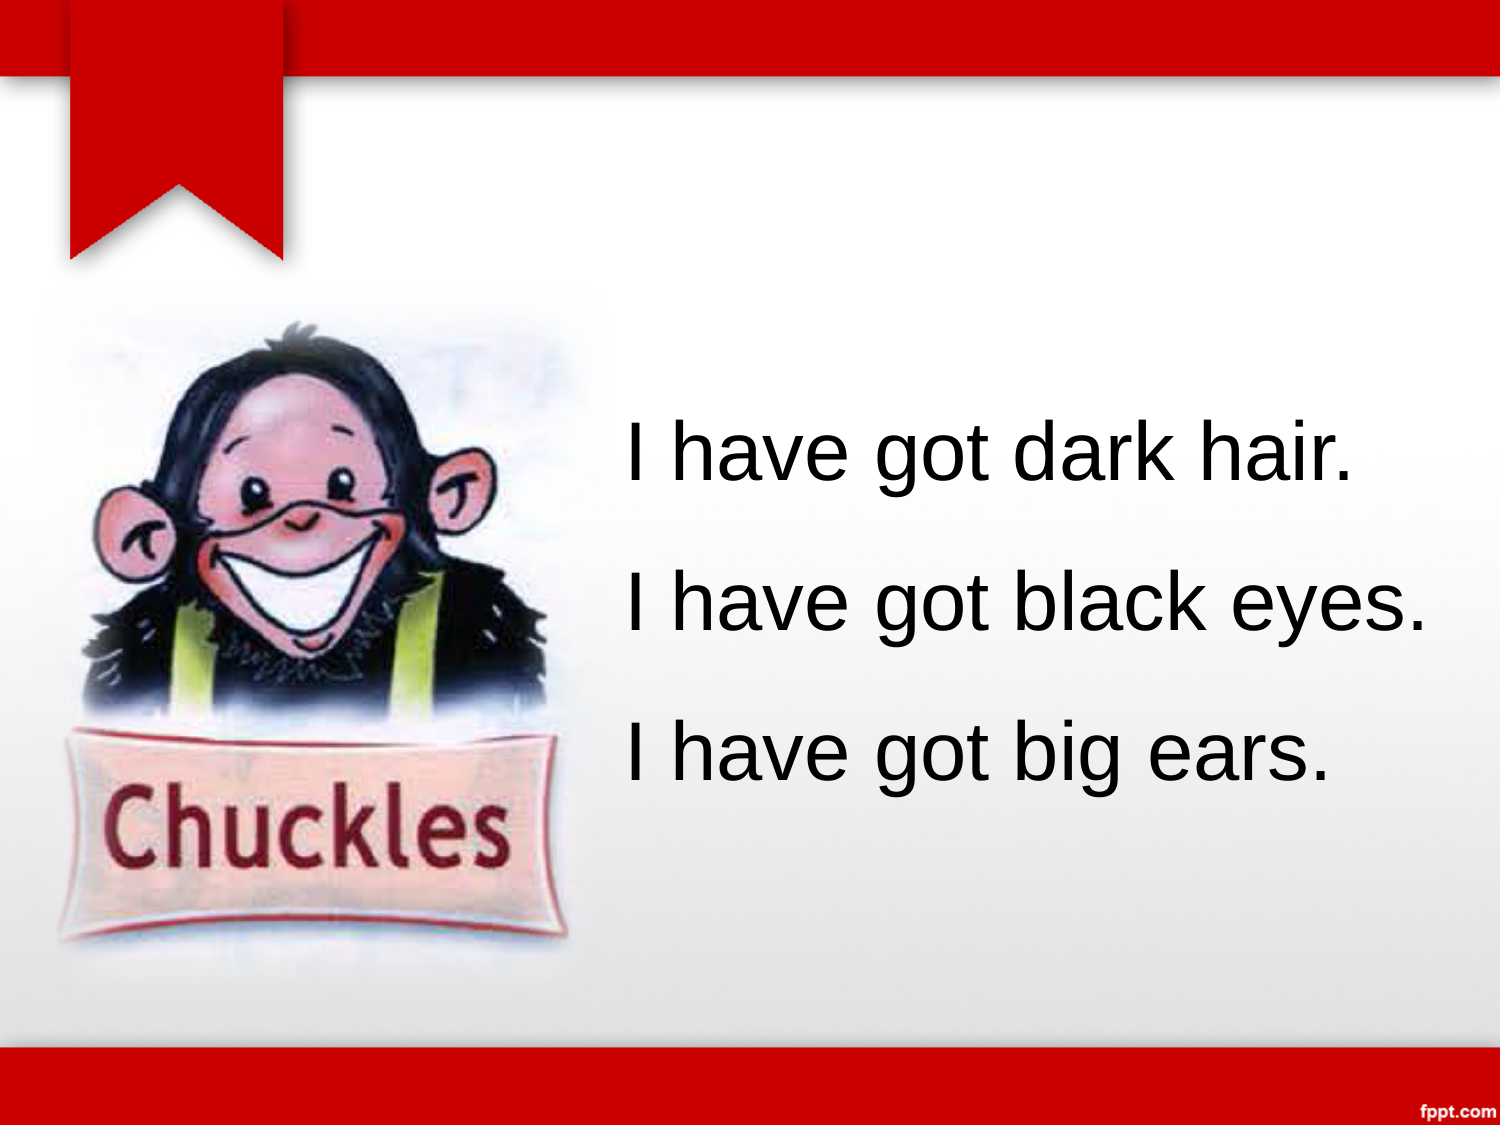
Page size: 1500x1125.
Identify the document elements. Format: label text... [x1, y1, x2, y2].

text_box I have got dark hair. I have got black eyes. I have got big ears. [618, 339, 1454, 805]
picture [0, 0, 1500, 1125]
